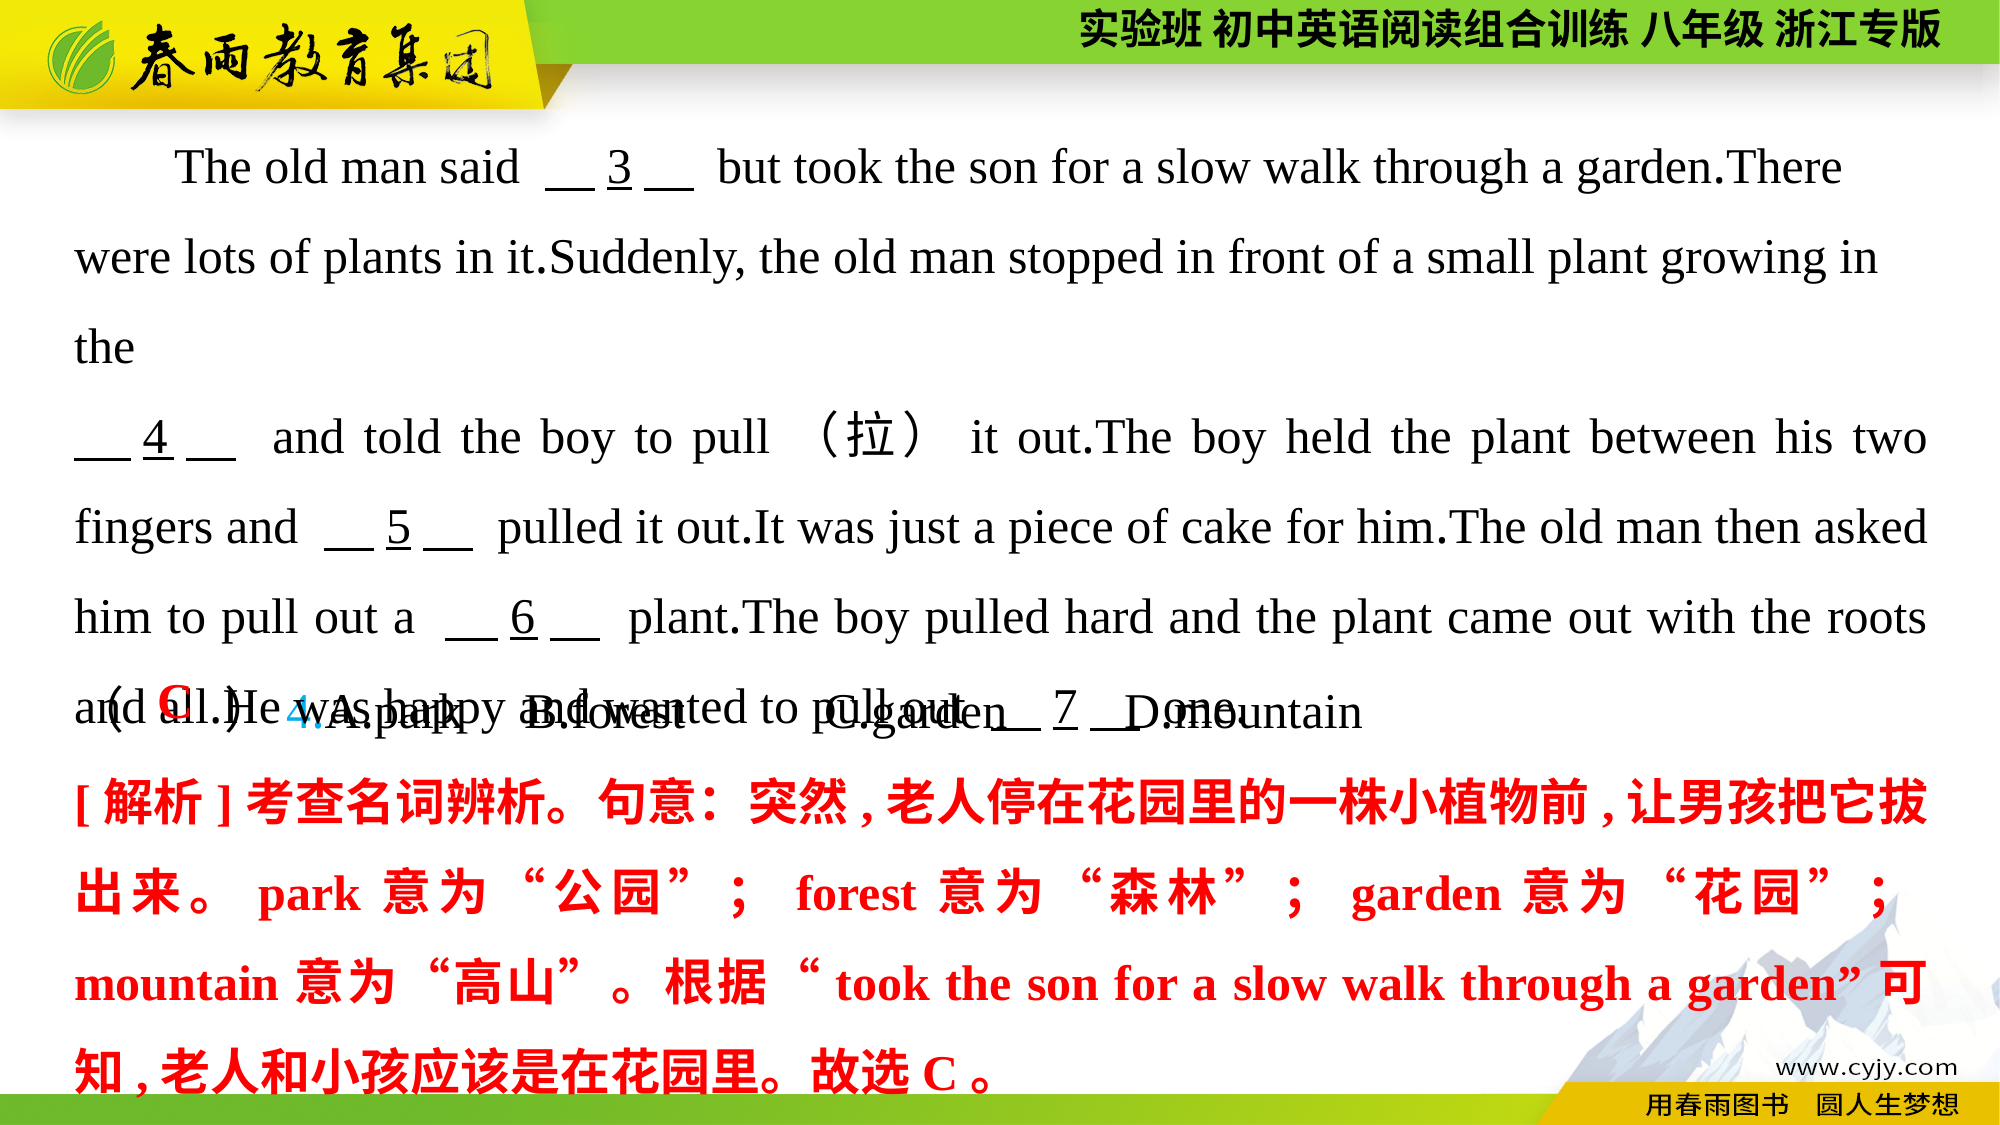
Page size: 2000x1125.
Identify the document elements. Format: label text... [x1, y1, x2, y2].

text_box [解析]考查名词辨析。句意：突然,老人停在花园里的一株小植物前,让男孩把它拔出来。park意为“公园”；forest意为“森林”；garden意为“花园”；mountain意为“高山”。根据“took the son for a slow walk through a garden”可知,老人和小孩应该是在花园里。故选C。 [59, 746, 1944, 1108]
picture [0, 0, 2000, 1125]
list The old man said 3 but took the son for a slow walk through a garden.There were lots of plants in it.Suddenly, the old man stopped in front of a small plant growing in the 4 and told the boy to pull（拉）it out.The boy held the plant between his two fingers and 5 pulled it out.It was just a piece of cake for him.The old man then asked him to pull out a 6 plant.The boy pulled hard and the plant came out with the roots and all.He was happy and wanted to pull out 7 one. [59, 96, 1944, 646]
text_box （ ）4.A.park B.forest C.garden D.mountain [59, 646, 1944, 746]
text_box C [142, 661, 209, 736]
